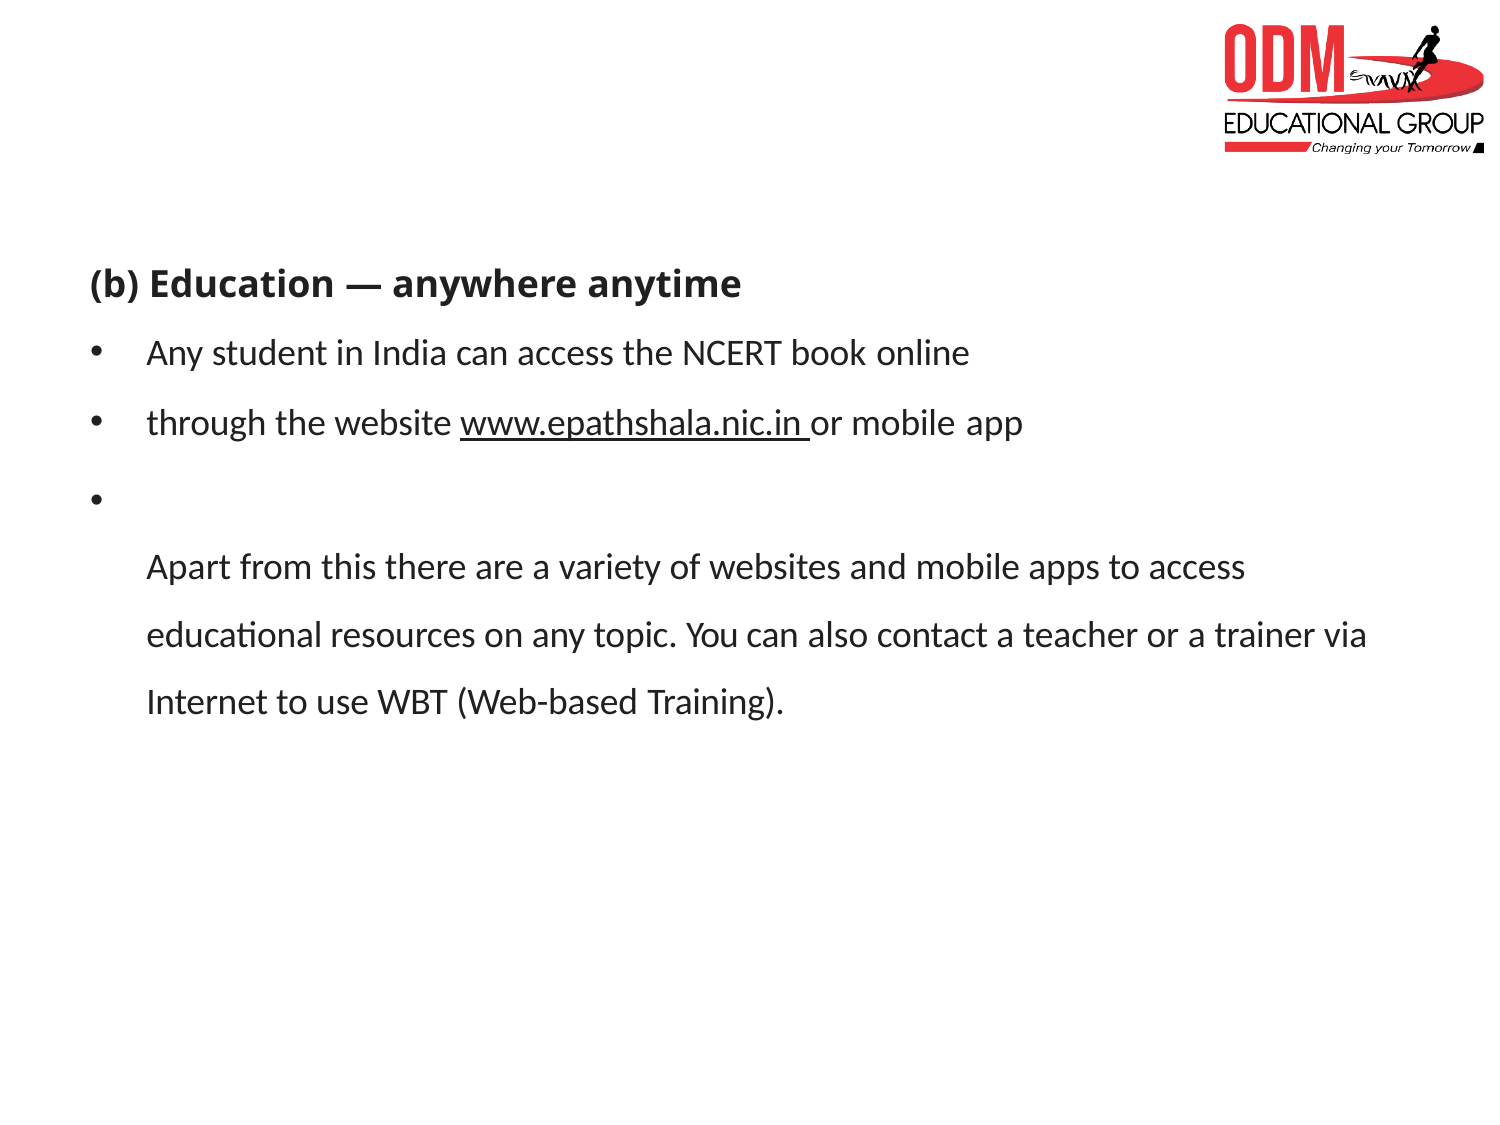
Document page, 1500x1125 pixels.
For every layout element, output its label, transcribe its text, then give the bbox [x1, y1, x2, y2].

text_box (b) Education — anywhere anytime Any student in India can access the NCERT book online through the website www.epathshala.nic.in or mobile app • Apart from this there are a variety of websites and mobile apps to access educational resources on any topic. You can also contact a teacher or a trainer via Internet to use WBT (Web-based Training). [87, 235, 1388, 723]
text_box [1224, 24, 1484, 154]
